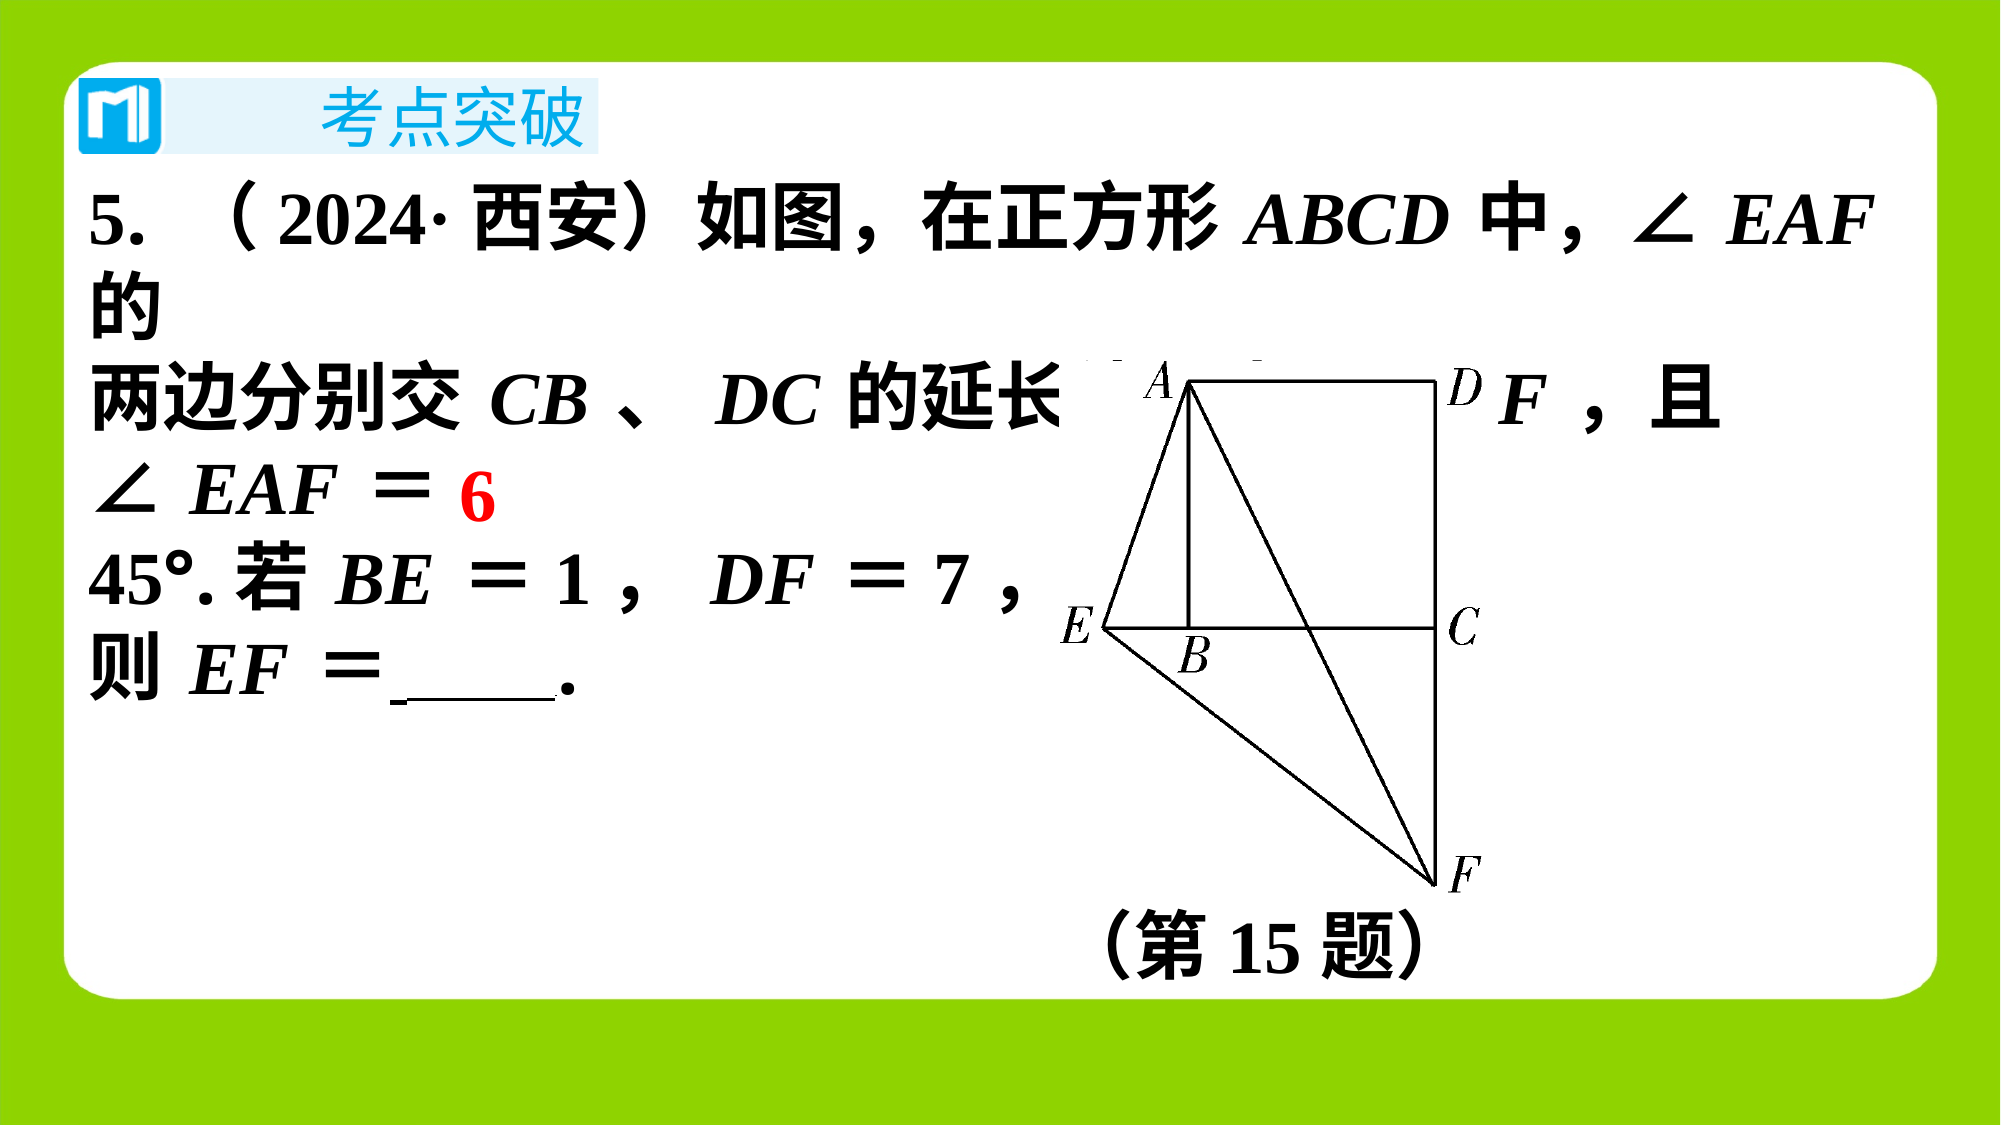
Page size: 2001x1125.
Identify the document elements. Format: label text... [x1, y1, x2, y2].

text_box 5. （2024·西安）如图，在正方形ABCD中，∠EAF的 两边分别交CB、DC的延长线于点E、F，且∠EAF＝ 45°.若BE＝1，DF＝7， 则EF＝ ⁠. [88, 169, 1974, 442]
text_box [1058, 361, 1665, 990]
text_box 6 [444, 438, 588, 545]
picture [0, 0, 2001, 1125]
